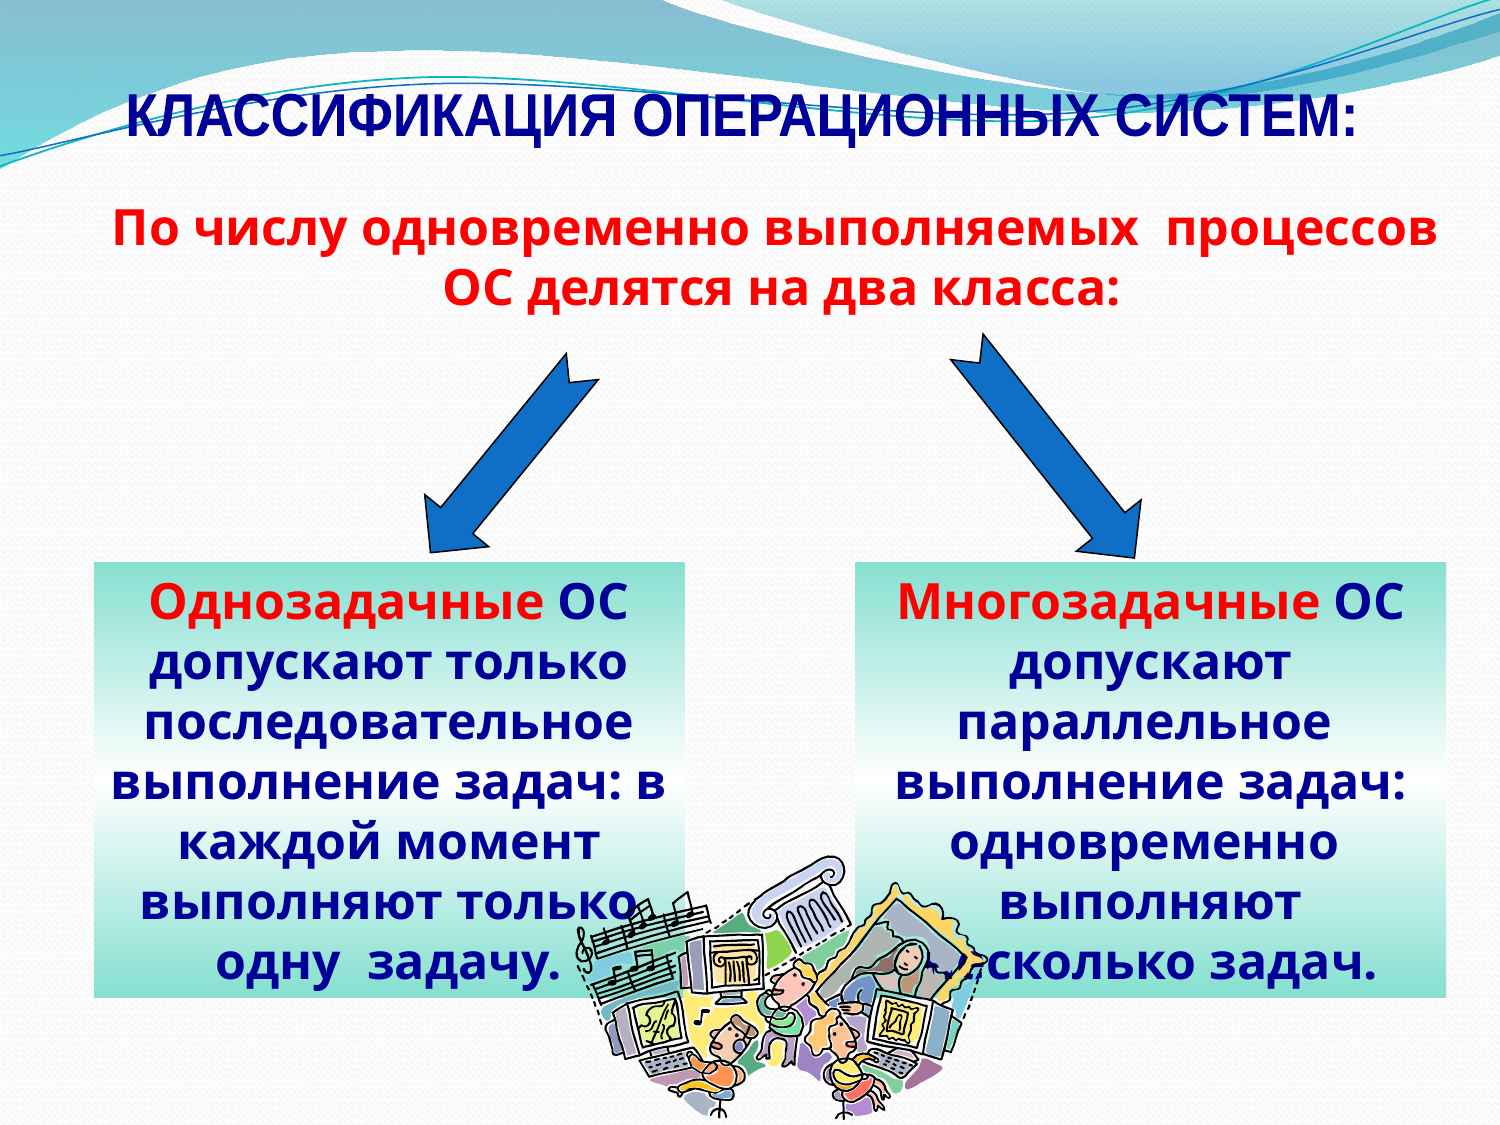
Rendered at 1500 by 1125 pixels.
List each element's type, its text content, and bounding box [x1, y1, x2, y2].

picture [573, 850, 994, 1125]
text_box [424, 353, 599, 553]
text_box [950, 334, 1142, 559]
text_box По числу одновременно выполняемых процессов ОС делятся на два класса: [97, 188, 1454, 323]
text_box Однозадачные ОС допускают только последовательное выполнение задач: в каждой момент выполняют только одну задачу. [93, 562, 685, 998]
text_box Многозадачные ОС допускают параллельное выполнение задач: одновременно выполняют несколько задач. [855, 562, 1447, 998]
